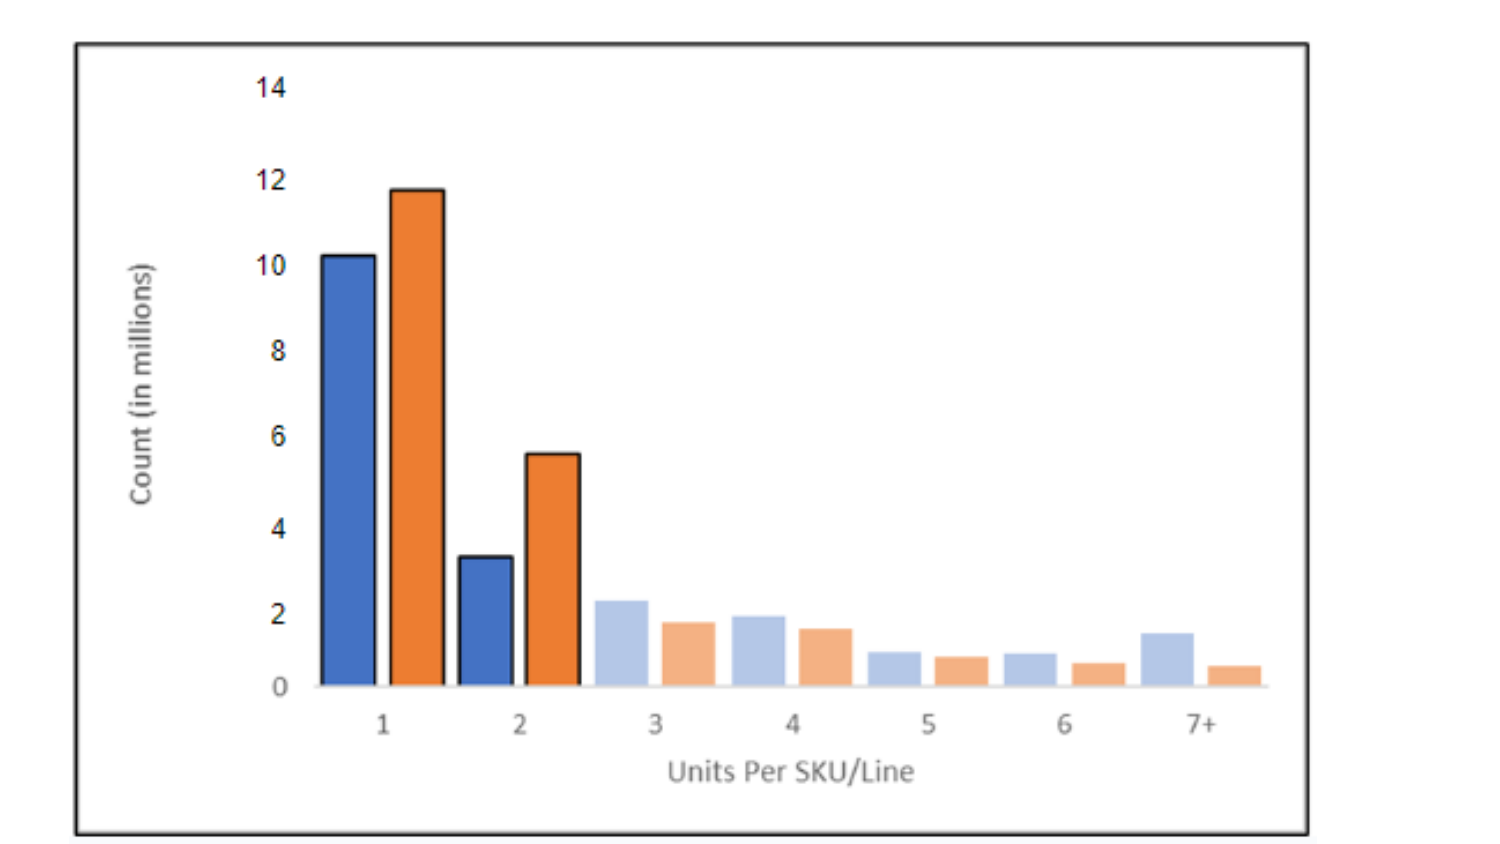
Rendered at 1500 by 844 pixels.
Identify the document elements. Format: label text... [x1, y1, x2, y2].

picture [69, 30, 1317, 844]
title Declutter to get rid of unnecessary mess. [49, 14, 1451, 150]
